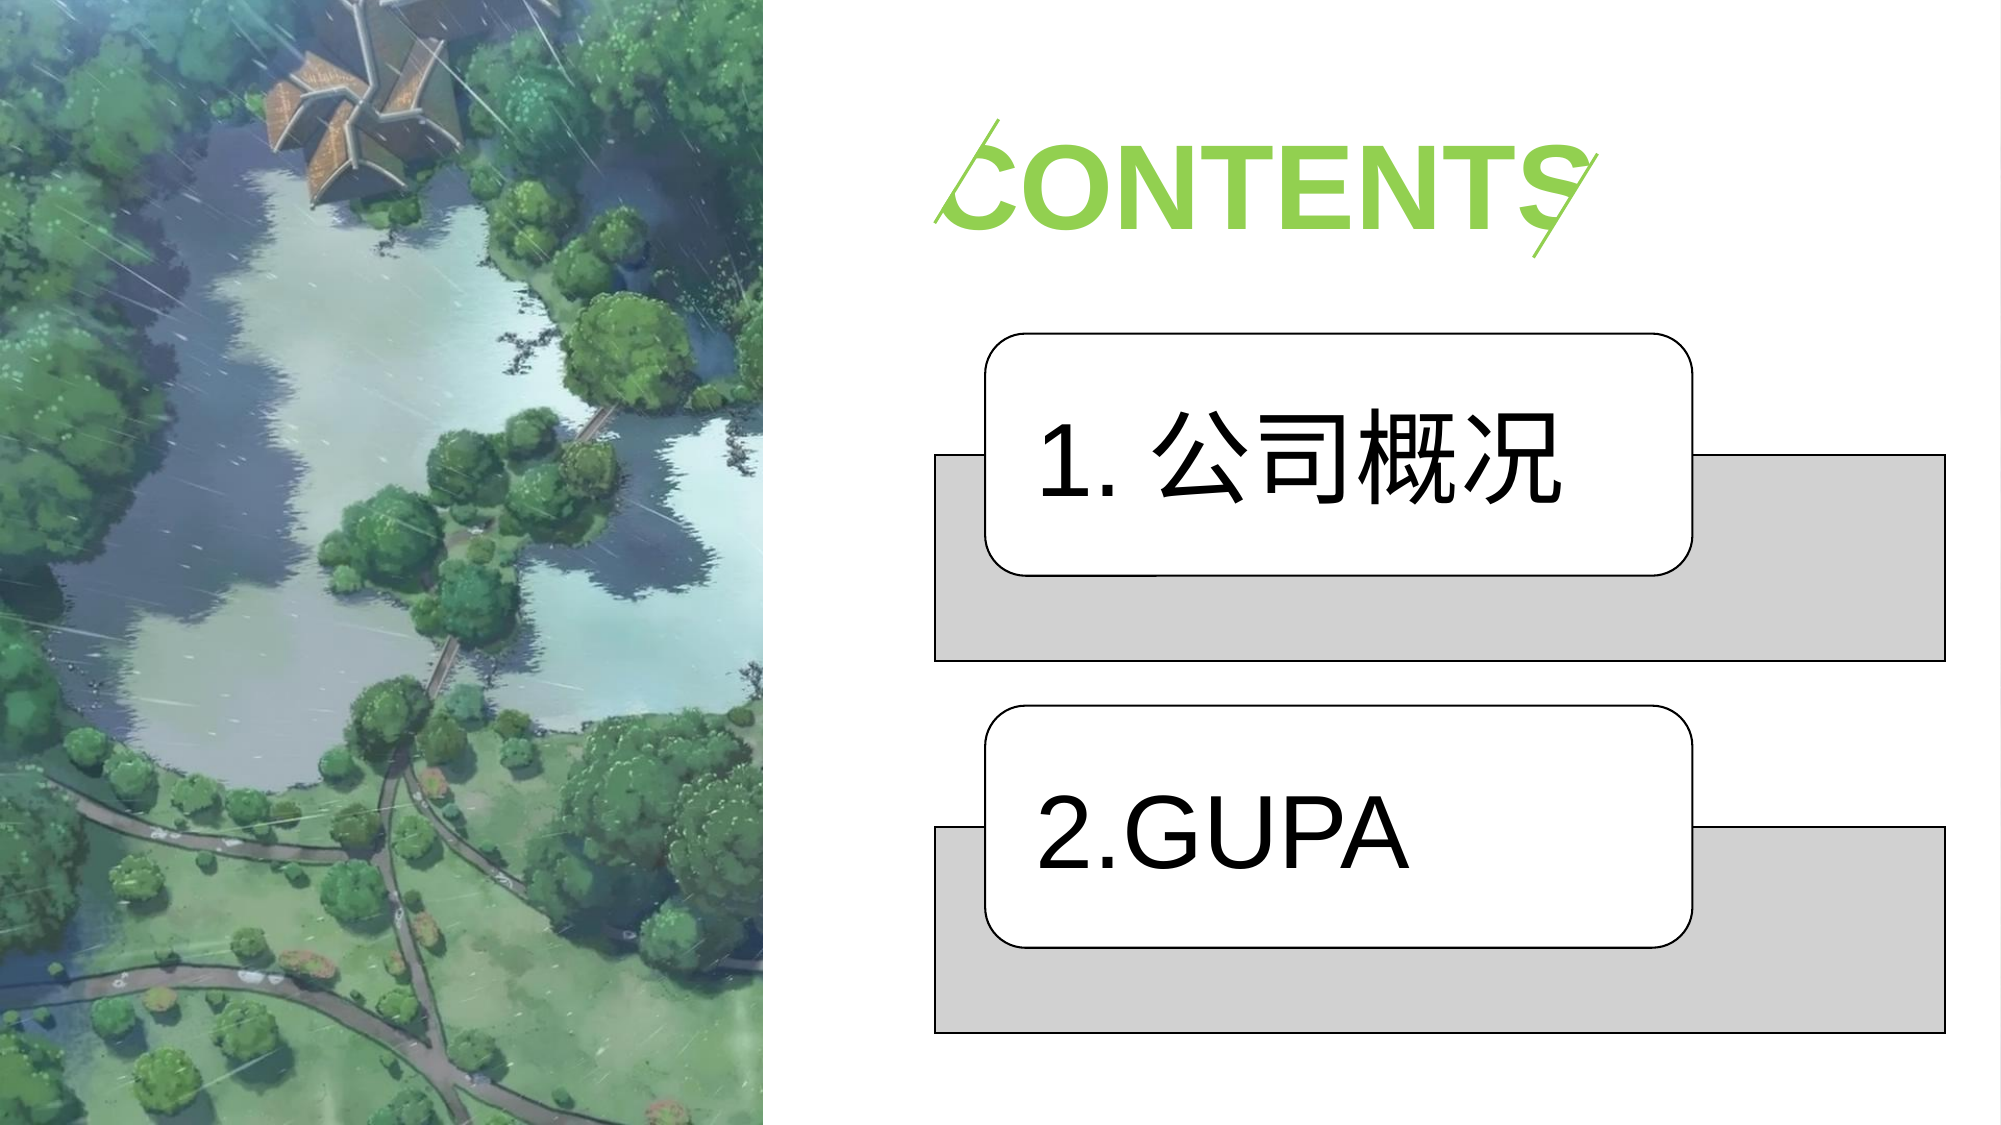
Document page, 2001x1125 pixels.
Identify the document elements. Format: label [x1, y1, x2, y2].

picture [0, 0, 763, 1125]
text_box [934, 332, 1945, 1035]
text_box [763, 0, 2000, 1125]
text_box [881, 0, 1746, 334]
